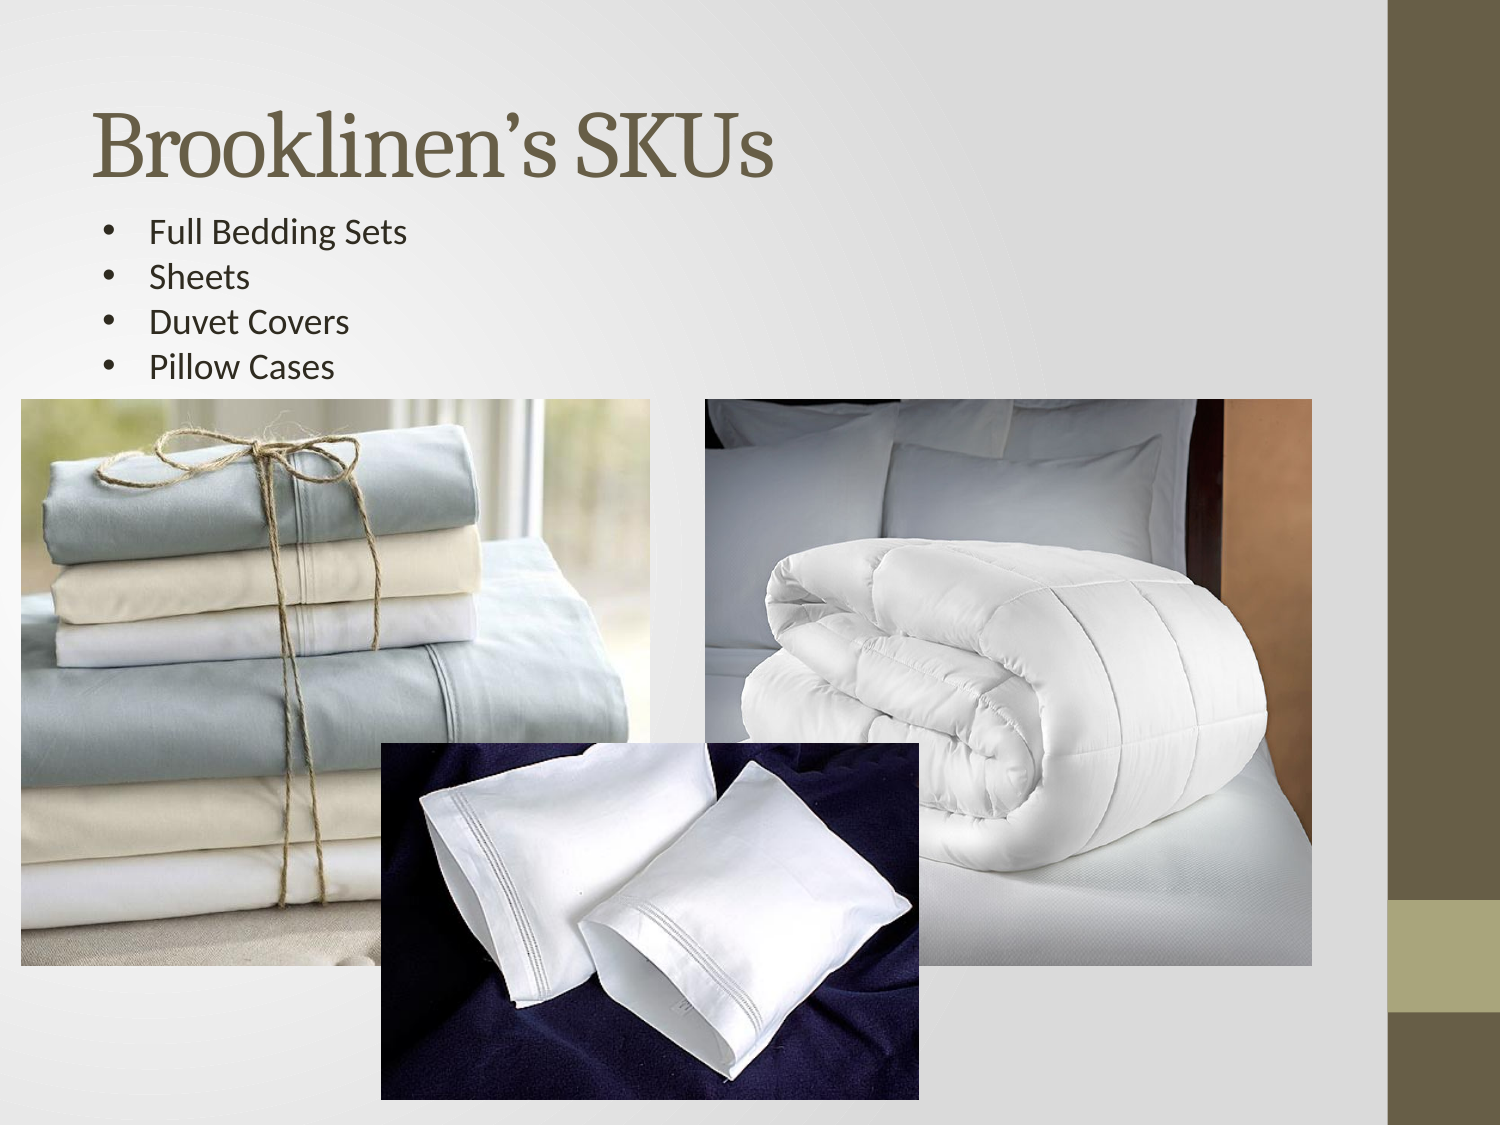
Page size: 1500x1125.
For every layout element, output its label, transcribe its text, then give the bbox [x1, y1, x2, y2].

title Brooklinen’s SKUs [75, 45, 1325, 233]
picture [21, 399, 1312, 1101]
text_box Full Bedding Sets Sheets Duvet Covers Pillow Cases [87, 199, 1213, 395]
